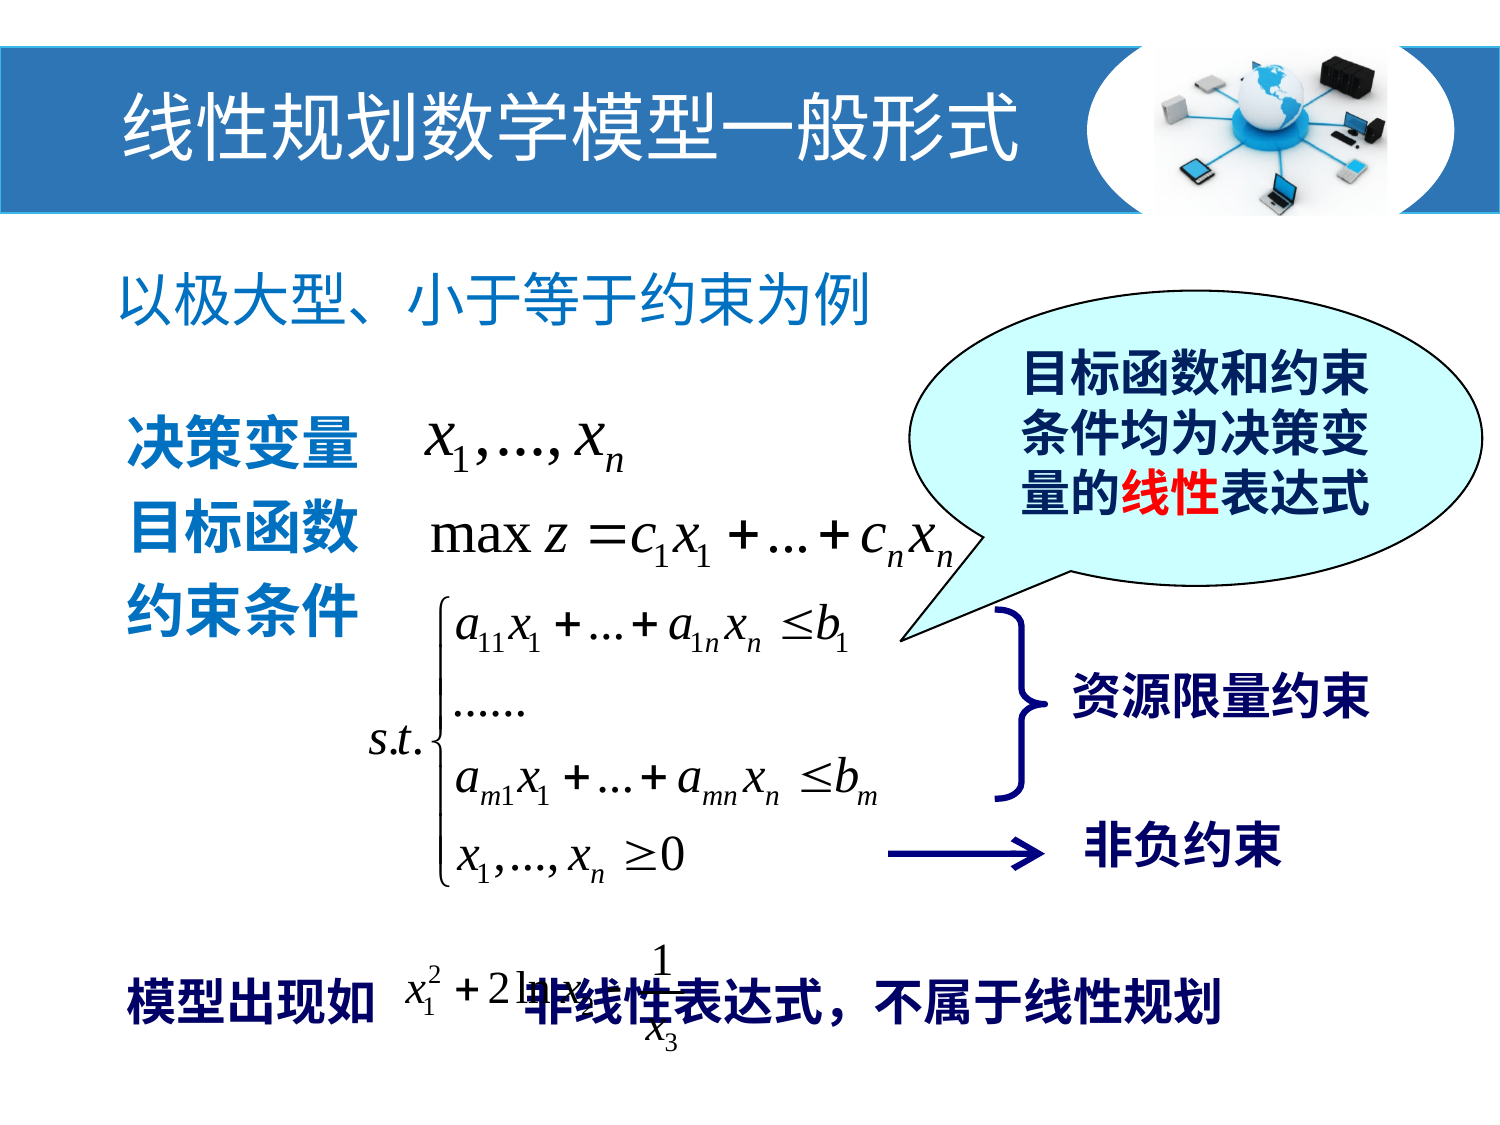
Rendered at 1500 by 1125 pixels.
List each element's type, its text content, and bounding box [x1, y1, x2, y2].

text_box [421, 492, 1055, 583]
title 线性规划数学模型一般形式 [105, 50, 1060, 214]
text_box 非负约束 [1068, 806, 1365, 881]
text_box [997, 609, 1045, 799]
text_box [892, 842, 1046, 866]
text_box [359, 585, 892, 899]
text_box 资源限量约束 [1057, 656, 1429, 732]
text_box 目标函数和约束条件均为决策变量的线性表达式 [900, 583, 1043, 642]
text_box 目标函数和约束条件均为决策变量的线性表达式 [909, 290, 1483, 586]
text_box 决策变量 目标函数 约束条件 [111, 385, 526, 652]
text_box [111, 931, 1429, 1062]
picture [1154, 46, 1388, 216]
text_box 以极大型、小于等于约束为例 [100, 252, 1117, 341]
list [411, 387, 640, 490]
